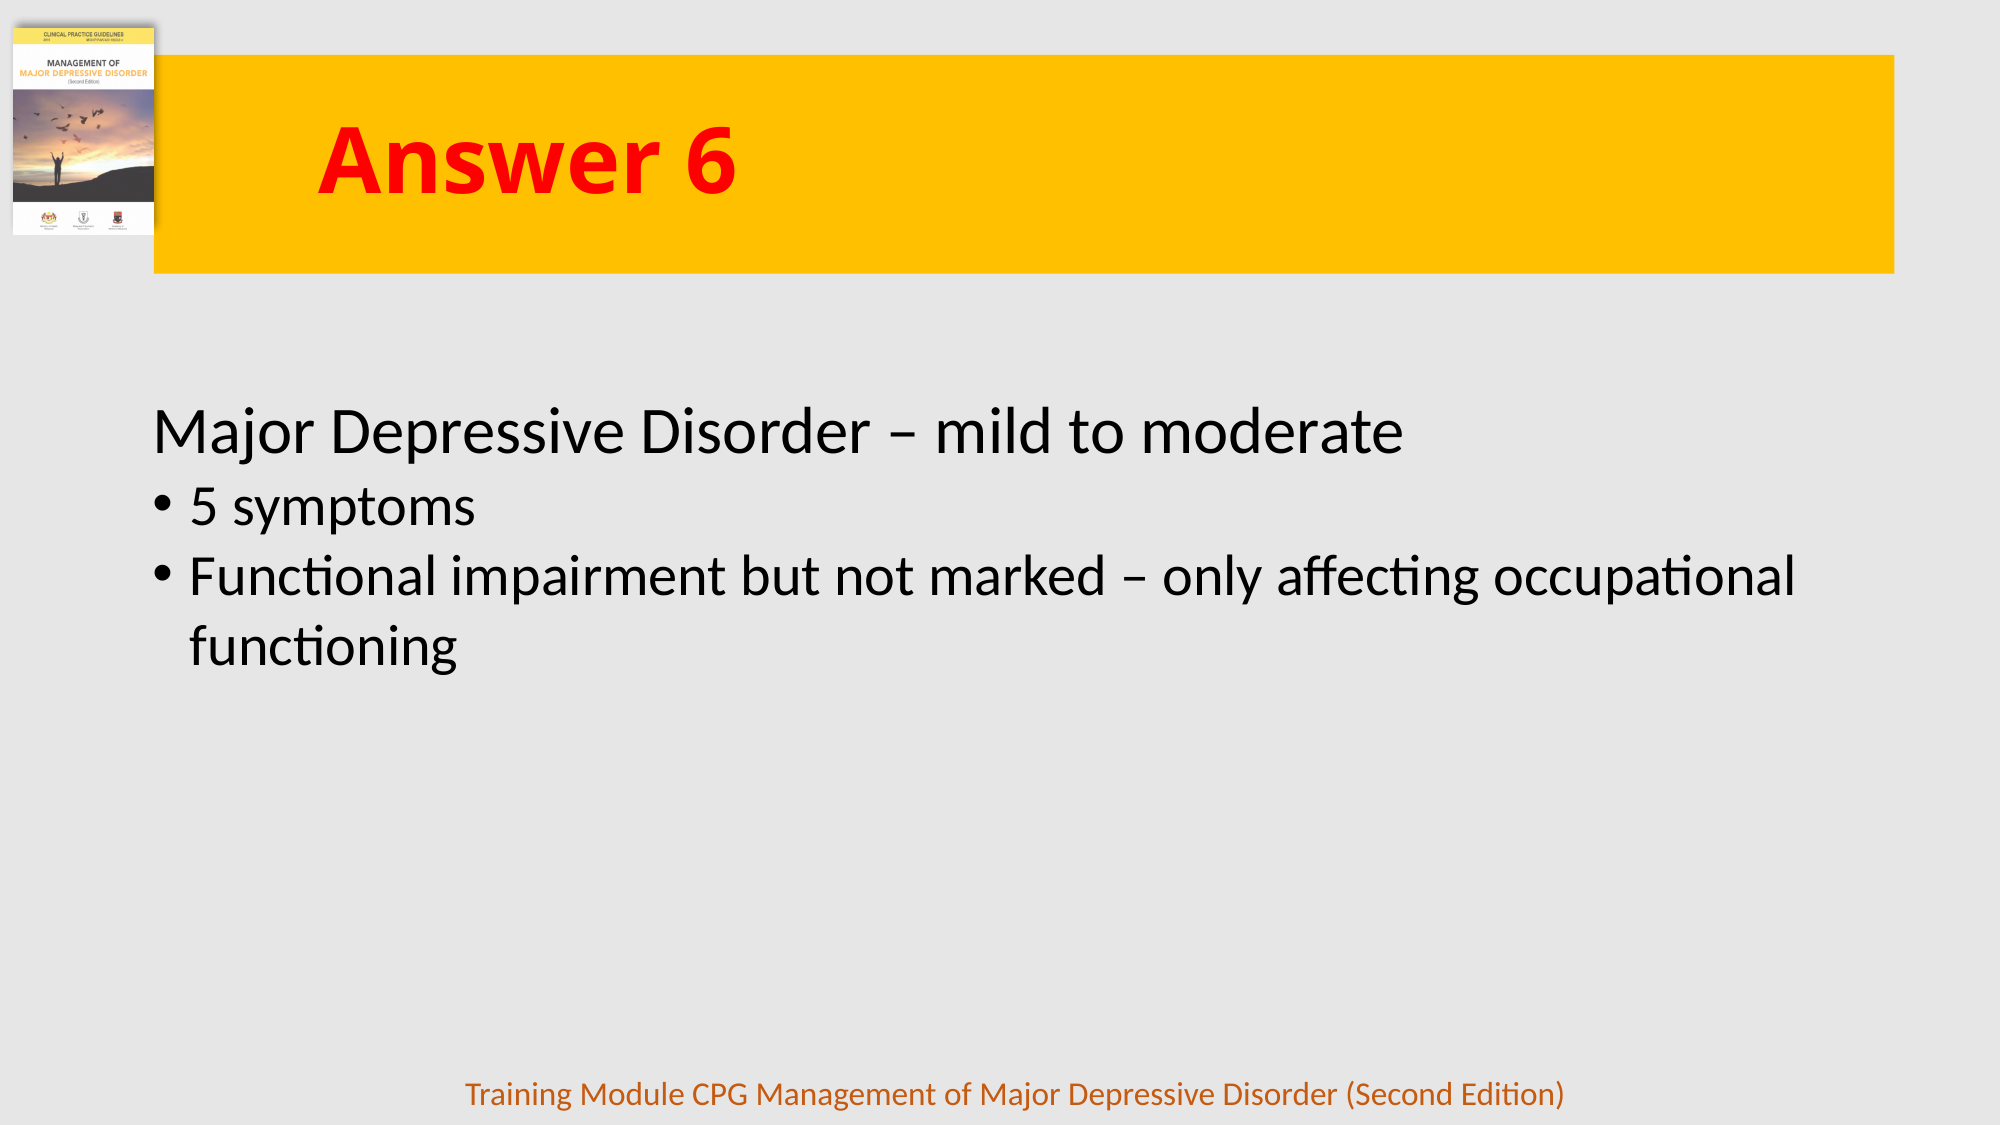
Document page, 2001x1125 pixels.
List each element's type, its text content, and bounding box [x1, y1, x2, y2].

text_box Training Module CPG Management of Major Depressive Disorder (Second Edition) [450, 1065, 1832, 1120]
list Major Depressive Disorder – mild to moderate 5 symptoms Functional impairment but not marked – only affecting occupational functioning [137, 299, 1863, 1014]
picture [13, 28, 154, 235]
title Answer 6 [153, 54, 1895, 274]
